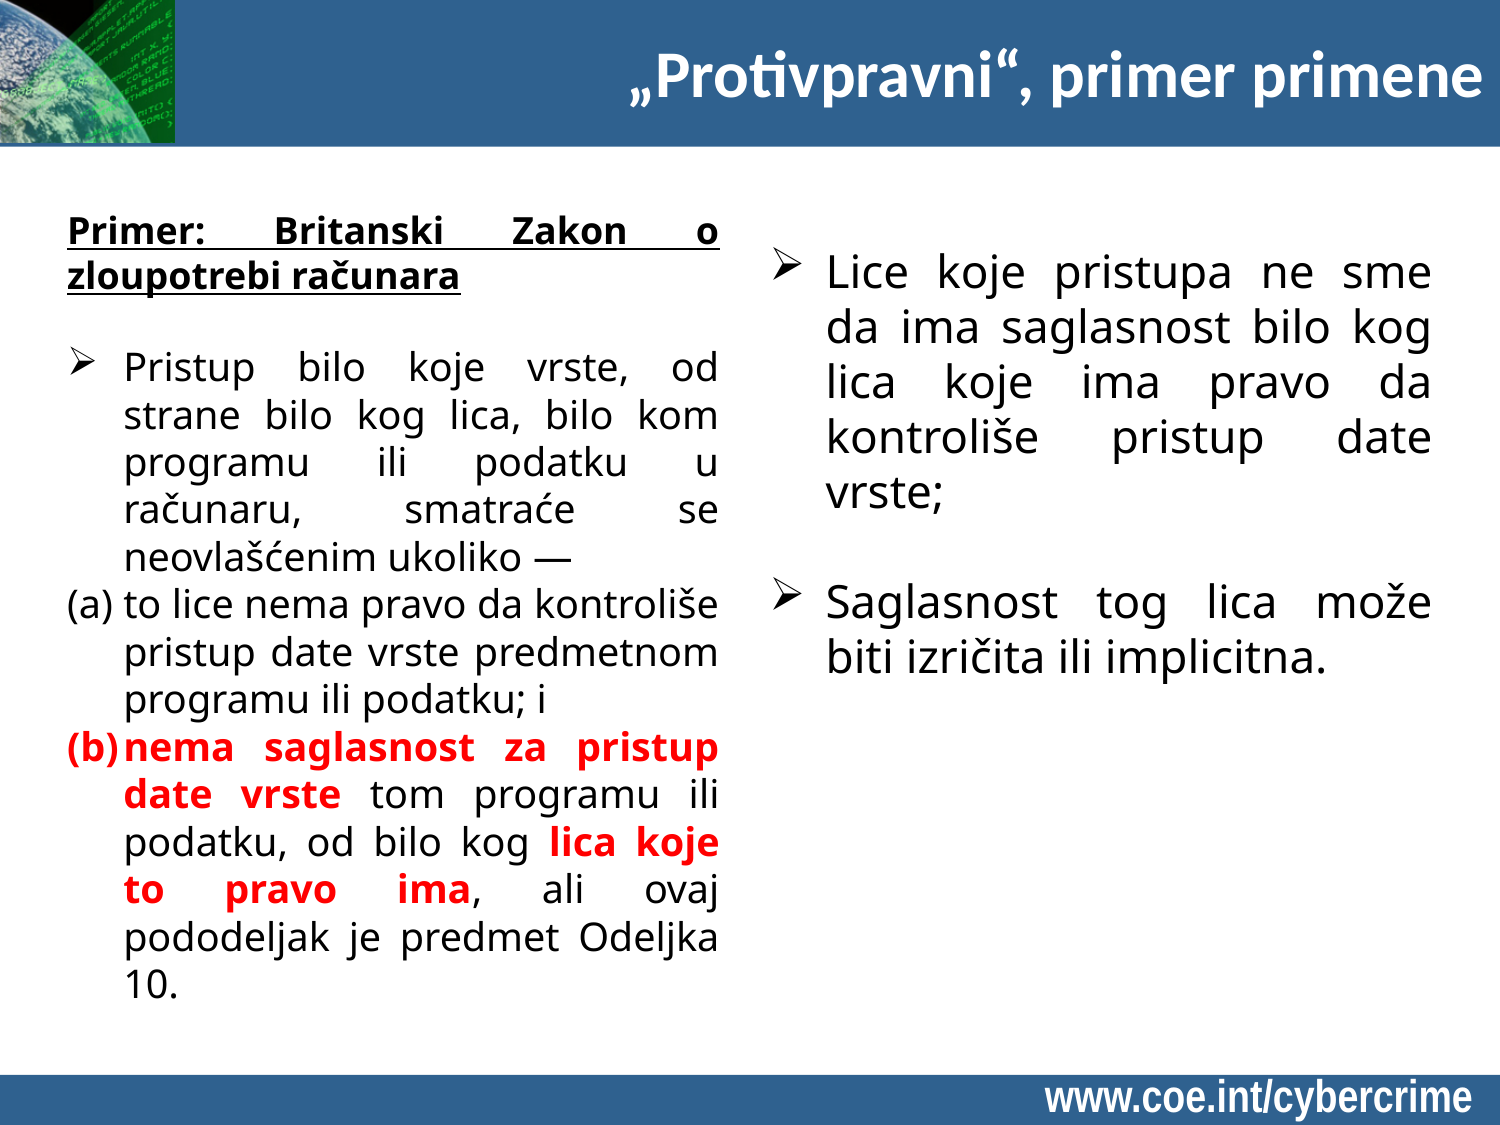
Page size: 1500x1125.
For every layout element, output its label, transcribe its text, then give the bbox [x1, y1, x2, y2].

text_box Lice koje pristupa ne sme da ima saglasnost bilo kog lica koje ima pravo da kontroliše pristup date vrste; Saglasnost tog lica može biti izričita ili implicitna. [754, 235, 1448, 690]
text_box Primer: Britanski Zakon o zloupotrebi računara Pristup bilo koje vrste, od strane bilo kog lica, bilo kom programu ili podatku u računaru, smatraće se neovlašćenim ukoliko — to lice nema pravo da kontroliše pristup date vrste predmetnom programu ili podatku; i nema saglasnost za pristup date vrste tom programu ili podatku, od bilo kog lica koje to pravo ima, ali ovaj pododeljak je predmet Odeljka 10. [52, 199, 735, 1015]
text_box [0, 1073, 1030, 1125]
picture [0, 0, 175, 143]
text_box www.coe.int/cybercrime [1030, 1059, 1500, 1125]
text_box „Protivpravni“, primer primene [176, 0, 1500, 149]
